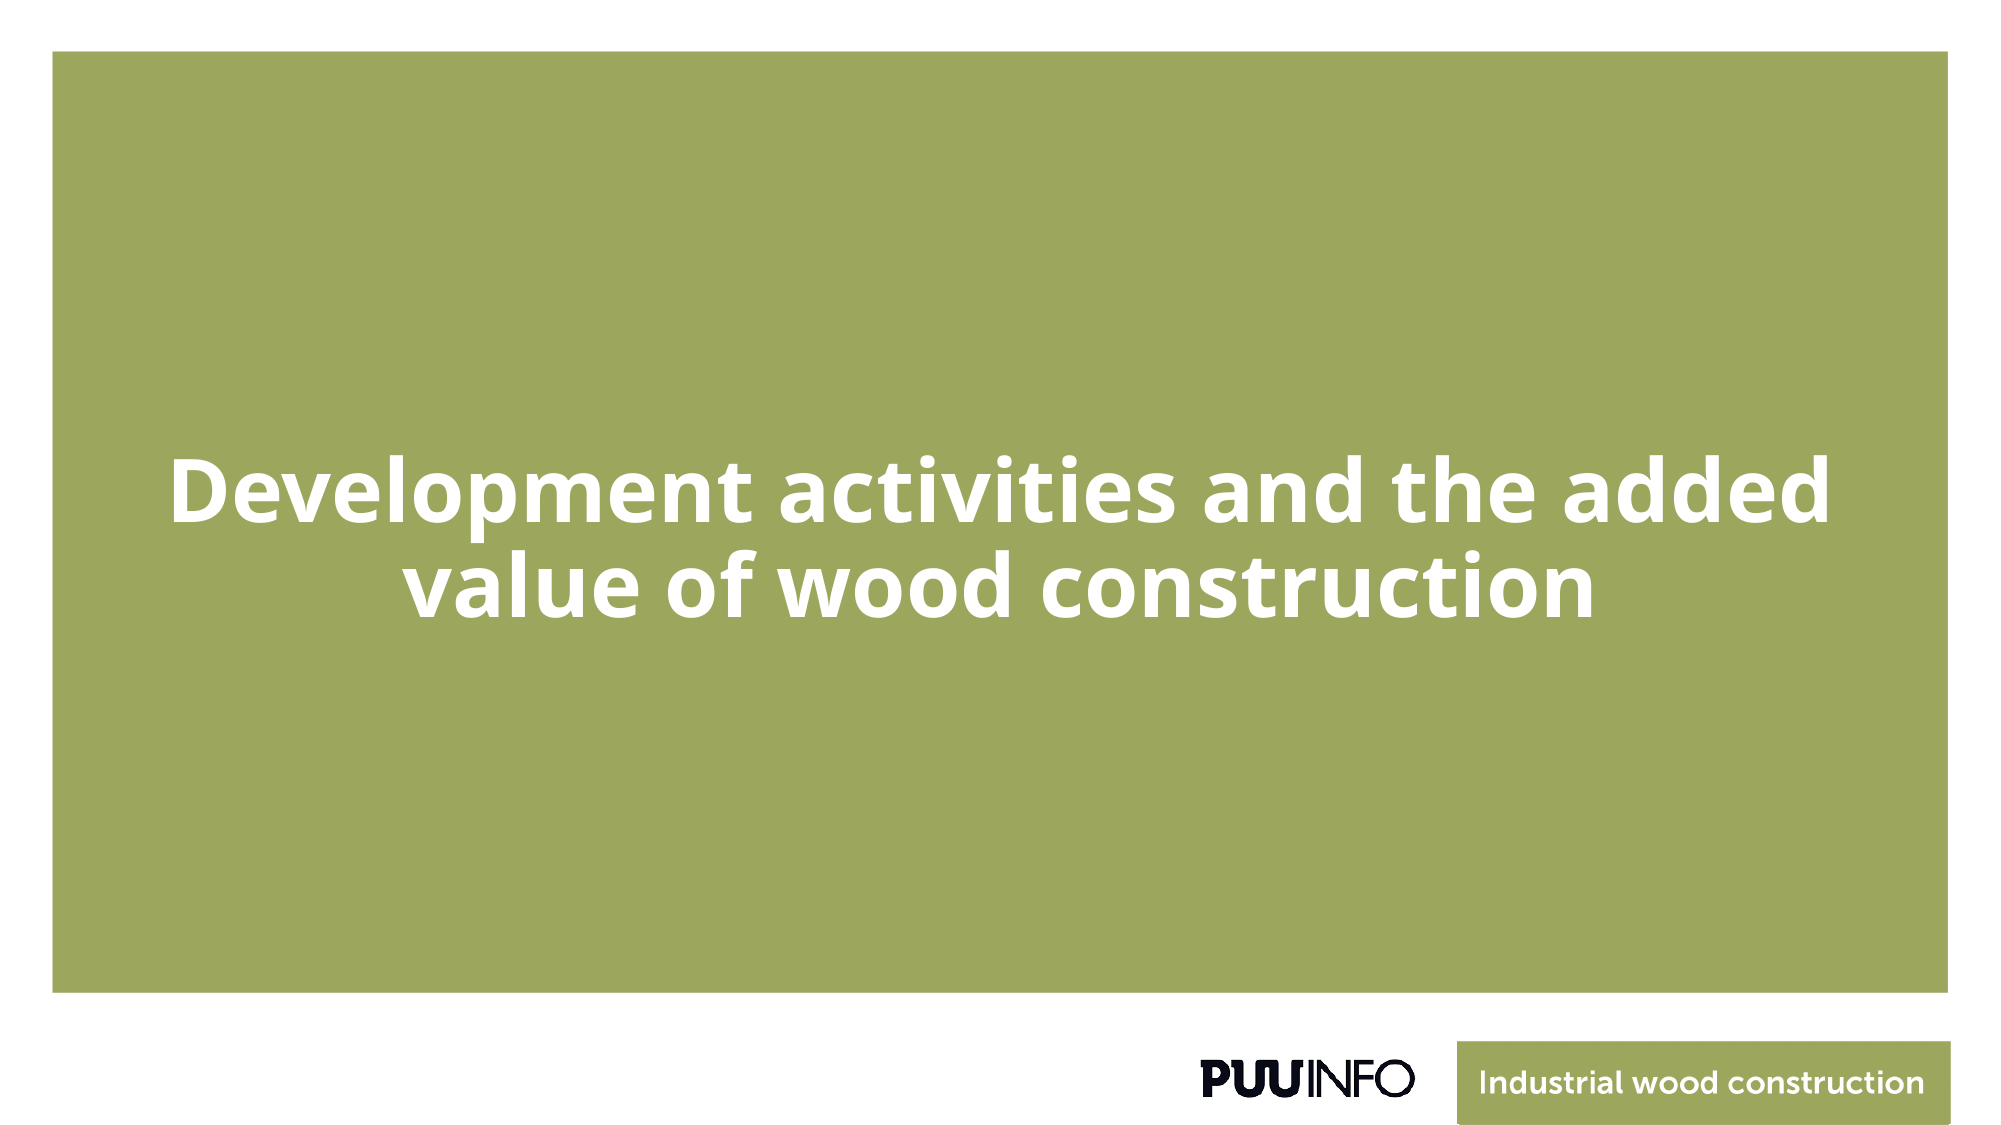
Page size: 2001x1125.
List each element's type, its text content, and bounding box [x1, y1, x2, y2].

picture [0, 0, 2000, 1125]
title Development activities and the added value of wood construction [53, 438, 1949, 645]
